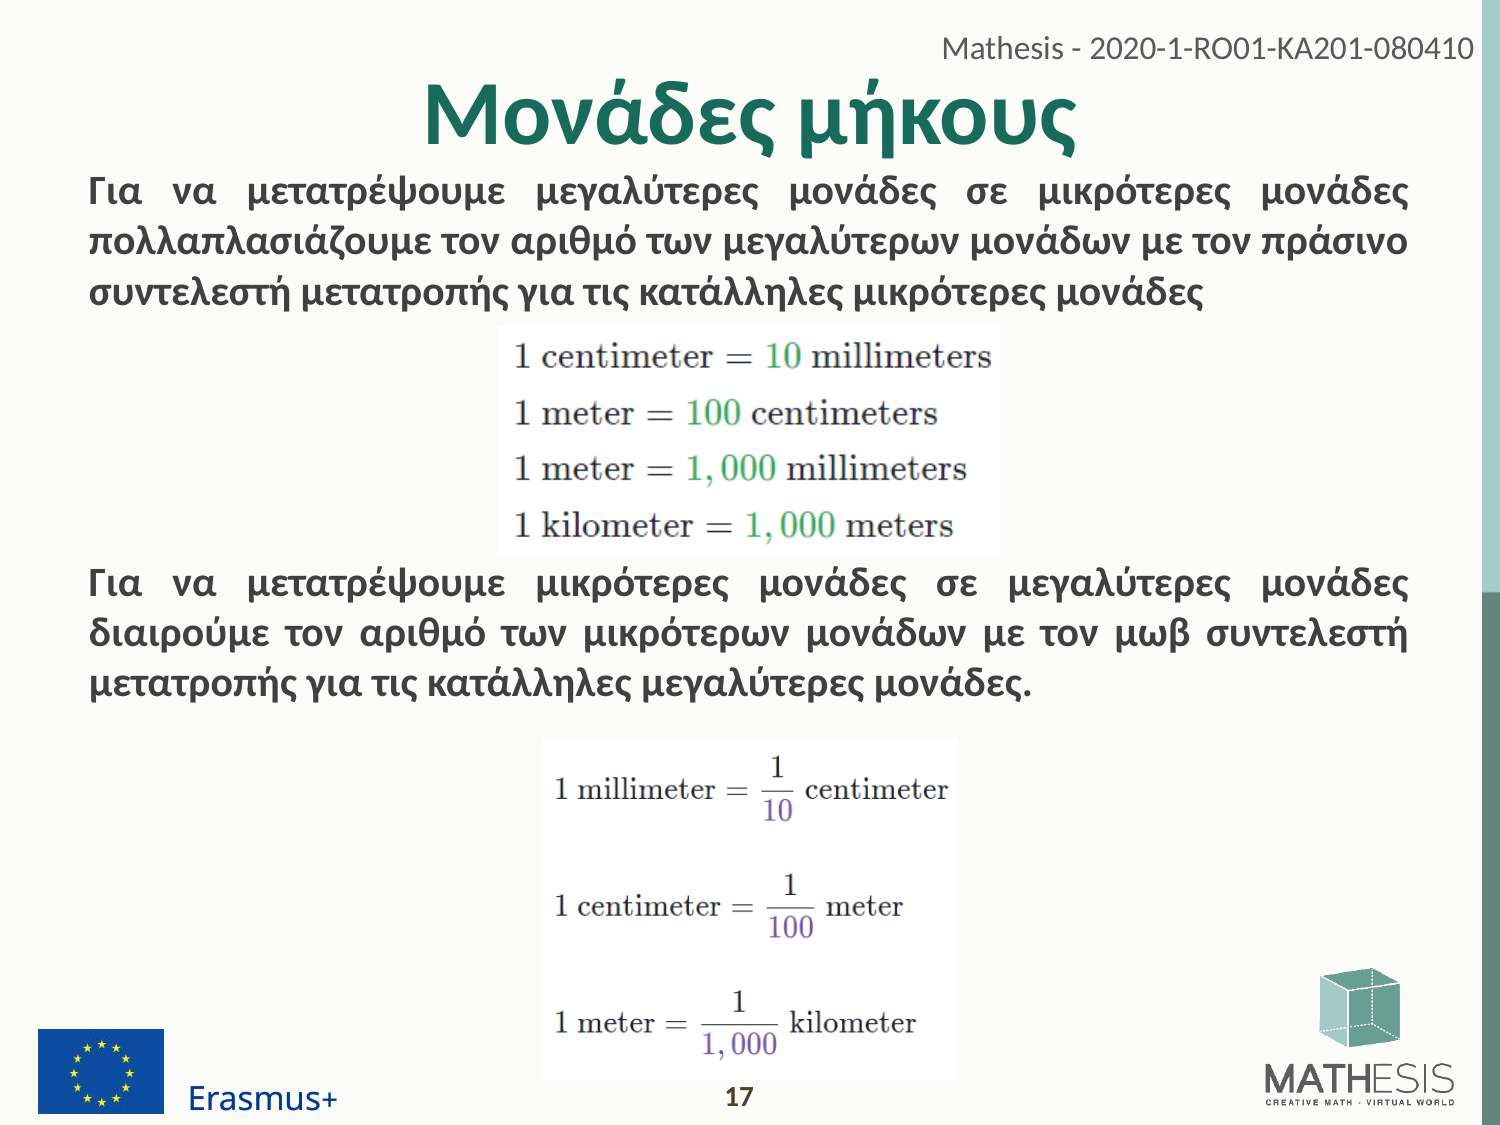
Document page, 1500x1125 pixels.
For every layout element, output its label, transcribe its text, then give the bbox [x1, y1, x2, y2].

list Για να μετατρέψουμε μεγαλύτερες μονάδες σε μικρότερες μονάδες πολλαπλασιάζουμε τον αριθμό των μεγαλύτερων μονάδων με τον πράσινο συντελεστή μετατροπής για τις κατάλληλες μικρότερες μονάδες Για να μετατρέψουμε μικρότερες μονάδες σε μεγαλύτερες μονάδες διαιρούμε τον αριθμό των μικρότερων μονάδων με τον μωβ συντελεστή μετατροπής για τις κατάλληλες μεγαλύτερες μονάδες. [74, 155, 1425, 899]
picture [498, 326, 1001, 556]
picture [38, 1029, 164, 1114]
picture [541, 738, 957, 1081]
title Μονάδες μήκους [75, 45, 1425, 155]
